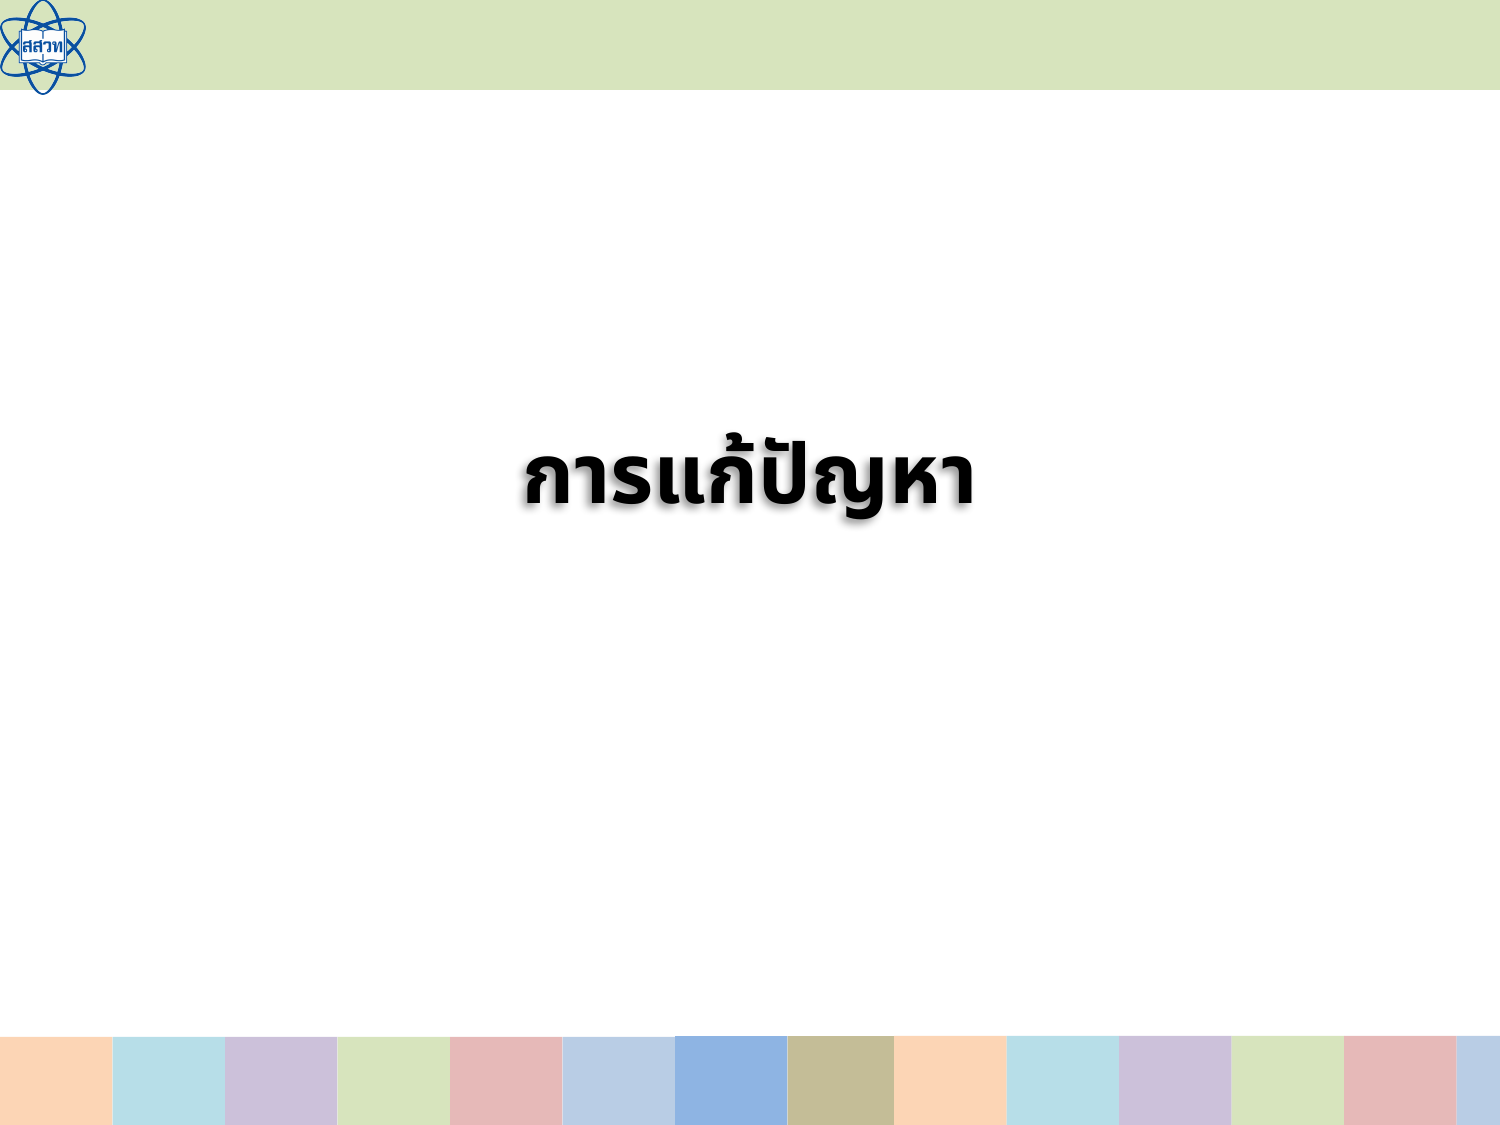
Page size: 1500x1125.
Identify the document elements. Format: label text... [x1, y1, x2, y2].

title การแก้ปัญหา [112, 349, 1388, 591]
picture [0, 0, 86, 95]
